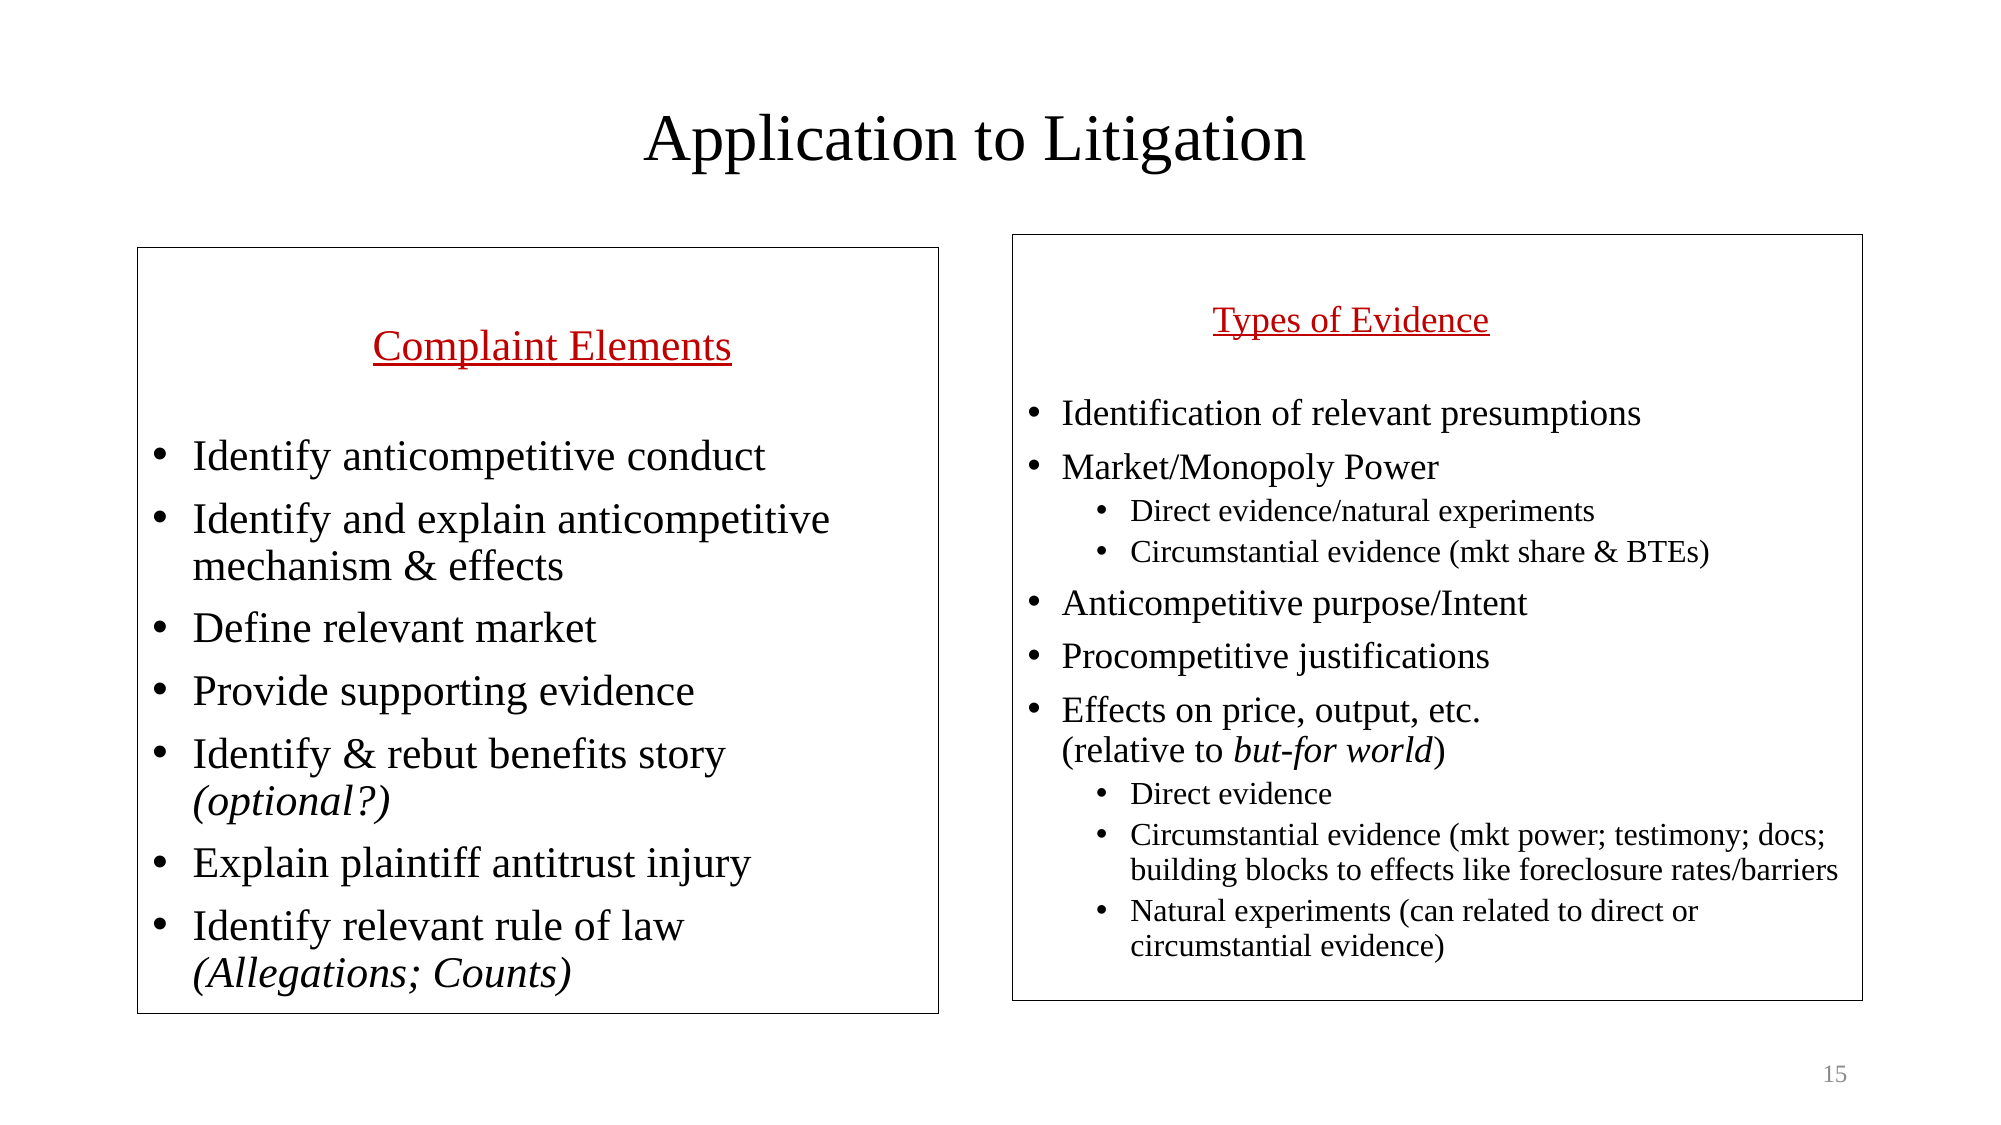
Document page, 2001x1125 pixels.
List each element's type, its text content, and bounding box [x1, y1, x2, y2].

slide_number 15 [1412, 1042, 1863, 1103]
list Types of Evidence Identification of relevant presumptions Market/Monopoly Power Direct evidence/natural experiments Circumstantial evidence (mkt share & BTEs) Anticompetitive purpose/Intent Procompetitive justifications Effects on price, output, etc. (relative to but-for world) Direct evidence Circumstantial evidence (mkt power; testimony; docs; building blocks to effects like foreclosure rates/barriers Natural experiments (can related to direct or circumstantial evidence) [1012, 234, 1863, 1001]
list Complaint Elements Identify anticompetitive conduct Identify and explain anticompetitive mechanism & effects Define relevant market Provide supporting evidence Identify & rebut benefits story (optional?) Explain plaintiff antitrust injury Identify relevant rule of law (Allegations; Counts) [137, 247, 939, 1014]
title Application to Litigation [112, 30, 1838, 248]
